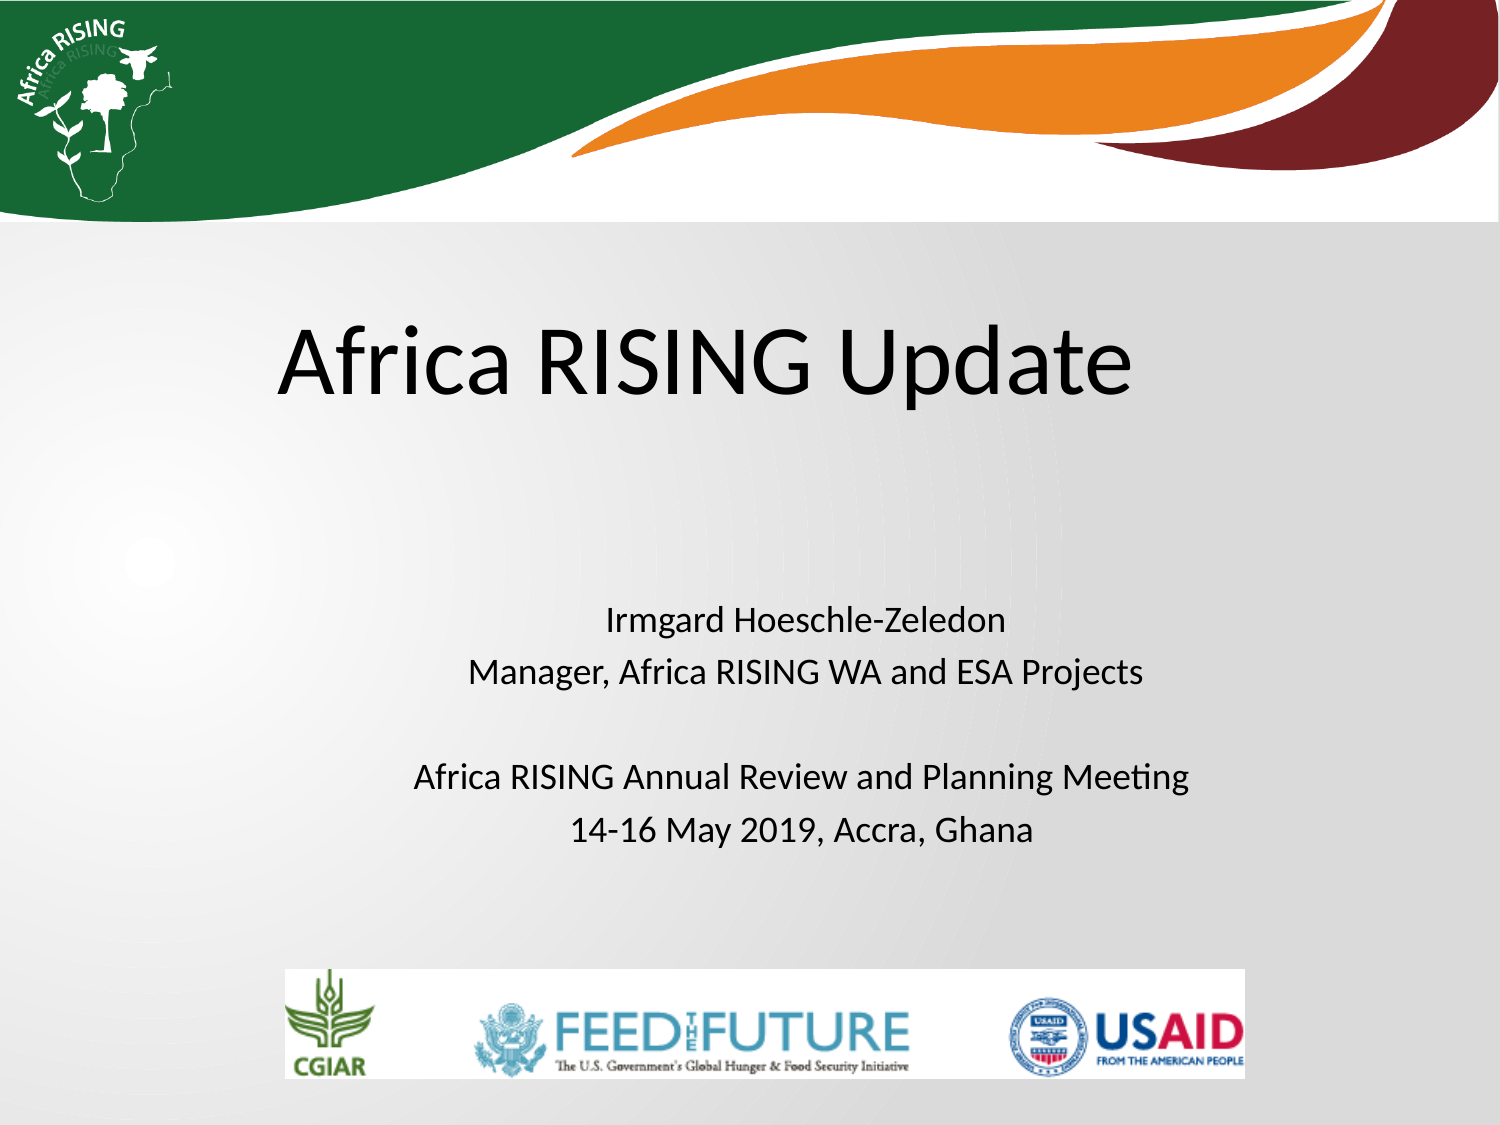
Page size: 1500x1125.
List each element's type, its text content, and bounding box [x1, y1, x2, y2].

picture [285, 969, 1245, 1079]
list Irmgard Hoeschle-Zeledon Manager, Africa RISING WA and ESA Projects Africa RISING Annual Review and Planning Meeting 14-16 May 2019, Accra, Ghana [287, 587, 1307, 788]
list Africa RISING Update [87, 287, 1307, 475]
picture [0, 0, 1499, 222]
